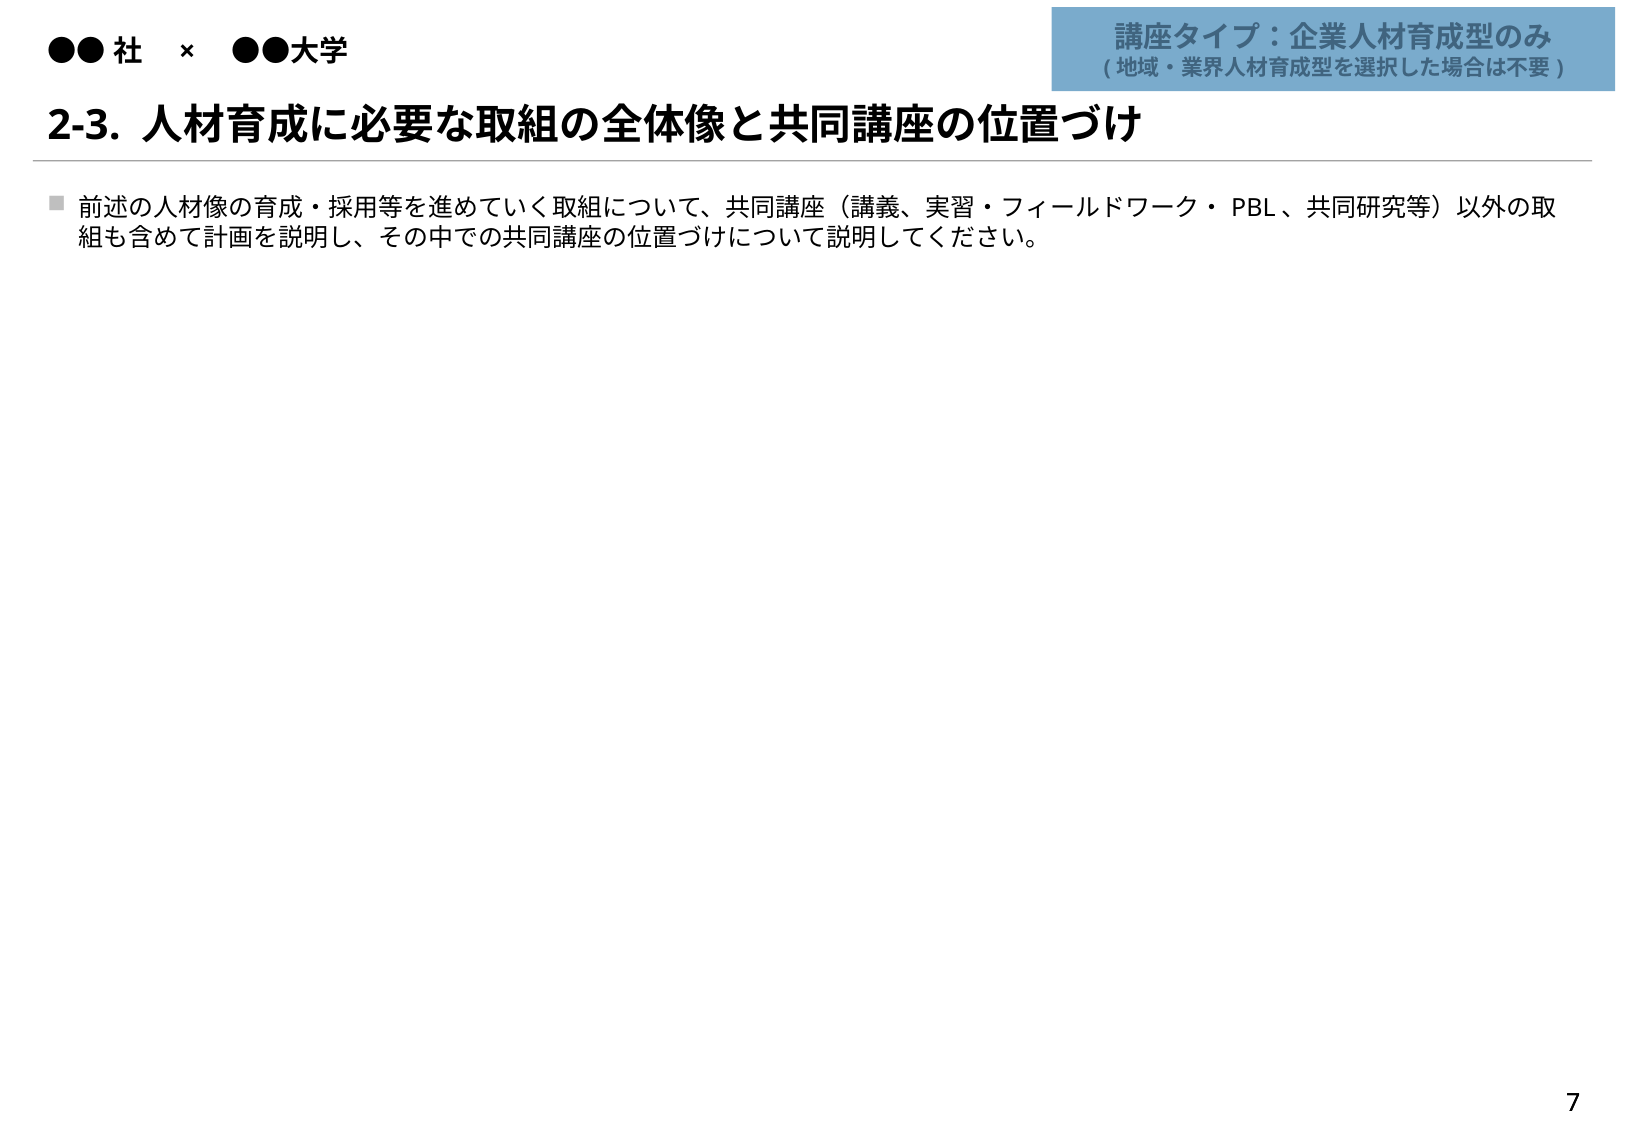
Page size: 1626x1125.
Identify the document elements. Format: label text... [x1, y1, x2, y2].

list 2-3. 人材育成に必要な取組の全体像と共同講座の位置づけ [32, 89, 1593, 155]
title ●●社 × ●●大学 [32, 25, 1050, 85]
list 前述の人材像の育成・採用等を進めていく取組について、共同講座（講義、実習・フィールドワーク・PBL、共同研究等）以外の取組も含めて計画を説明し、その中での共同講座の位置づけについて説明してください。 [32, 184, 1593, 837]
text_box 講座タイプ：企業人材育成型のみ (地域・業界人材育成型を選択した場合は不要) [1050, 5, 1617, 93]
